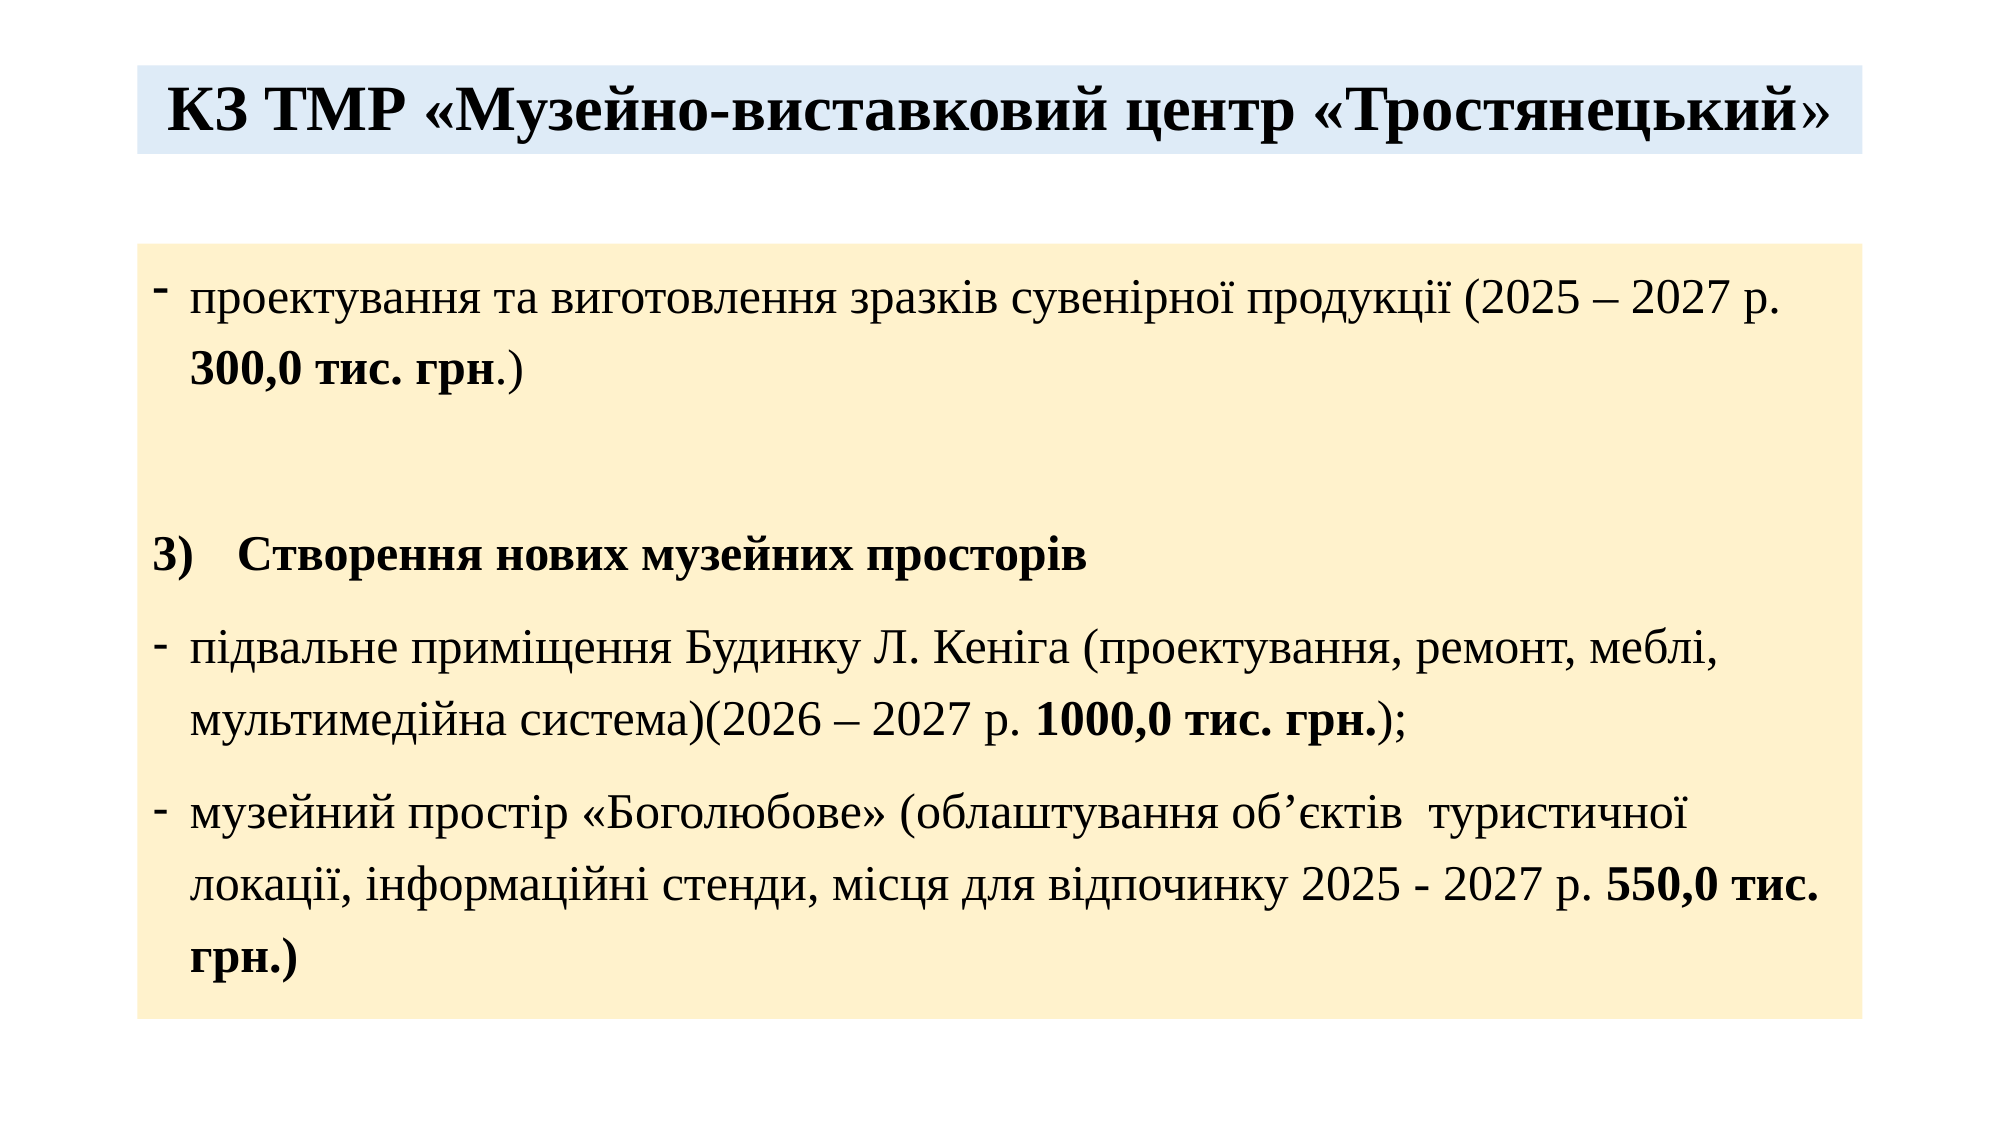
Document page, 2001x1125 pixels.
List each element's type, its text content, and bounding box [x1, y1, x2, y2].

list проектування та виготовлення зразків сувенірної продукції (2025 – 2027 р. 300,0 тис. грн.) Створення нових музейних просторів підвальне приміщення Будинку Л. Кеніга (проектування, ремонт, меблі, мультимедійна система)(2026 – 2027 р. 1000,0 тис. грн.); музейний простір «Боголюбове» (облаштування об’єктів туристичної локації, інформаційні стенди, місця для відпочинку 2025 - 2027 р. 550,0 тис. грн.) [137, 243, 1863, 1019]
title КЗ ТМР «Музейно-виставковий центр «Тростянецький» [137, 65, 1863, 154]
